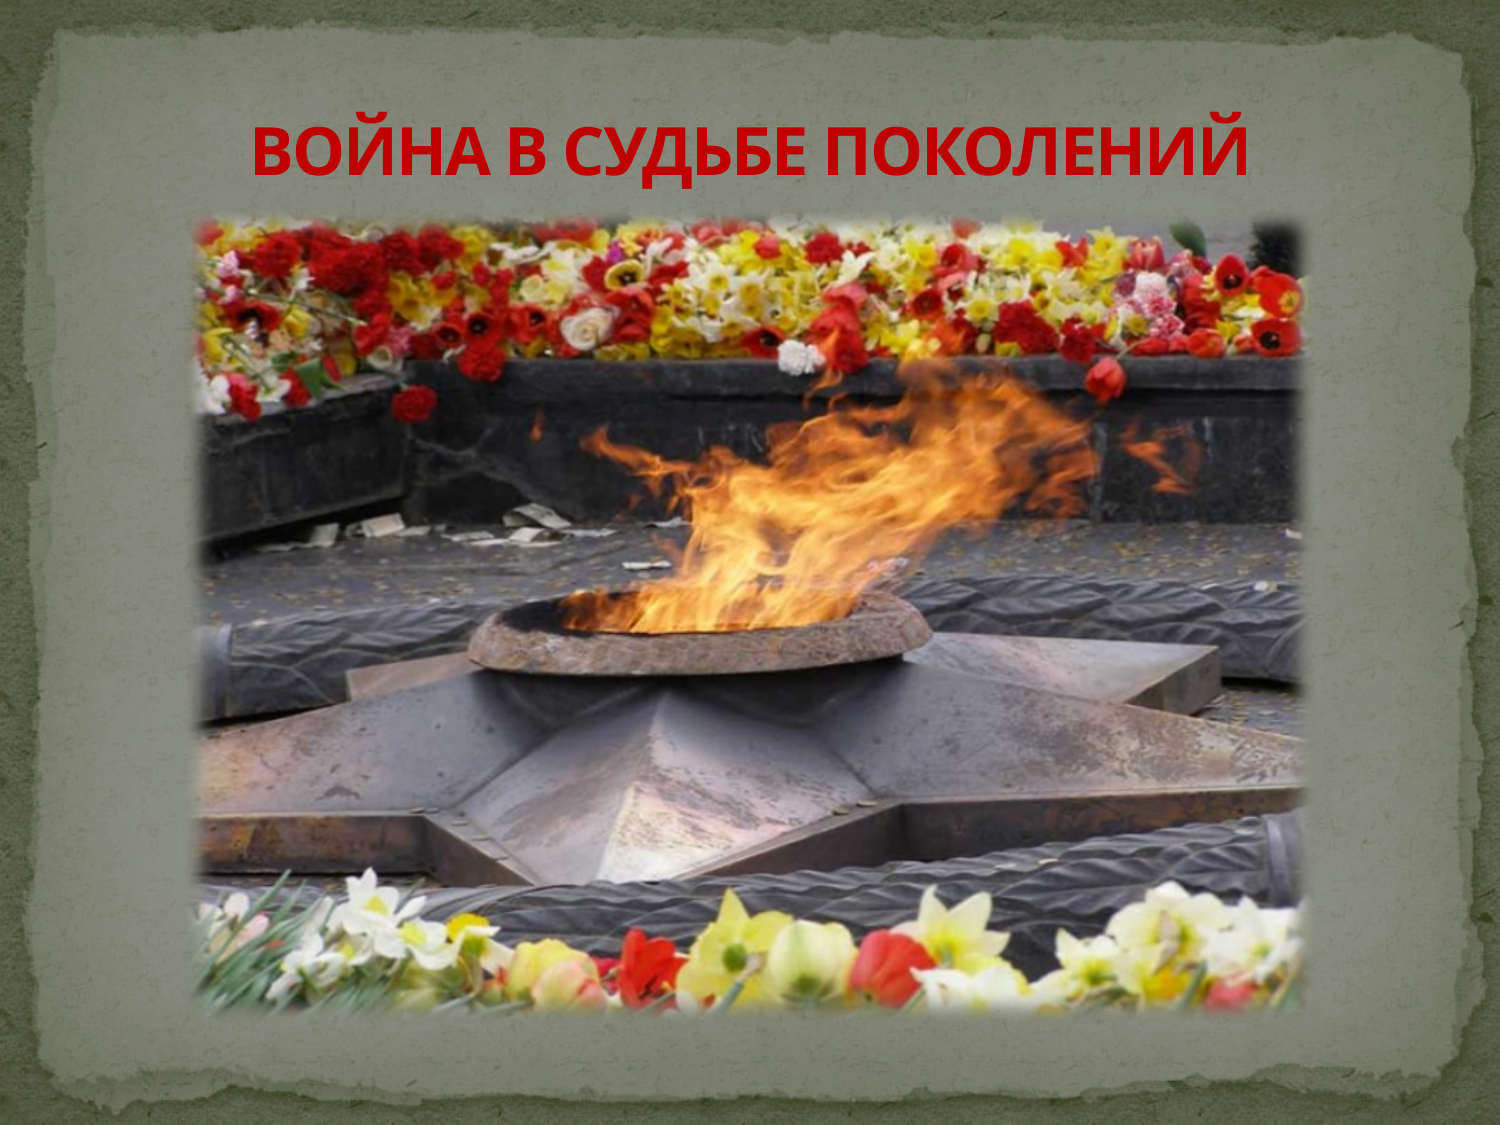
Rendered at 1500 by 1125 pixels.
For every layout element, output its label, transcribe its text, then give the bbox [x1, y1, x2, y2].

title ВОЙНА В СУДЬБЕ ПОКОЛЕНИЙ [64, 113, 1438, 197]
picture [184, 209, 1315, 1022]
